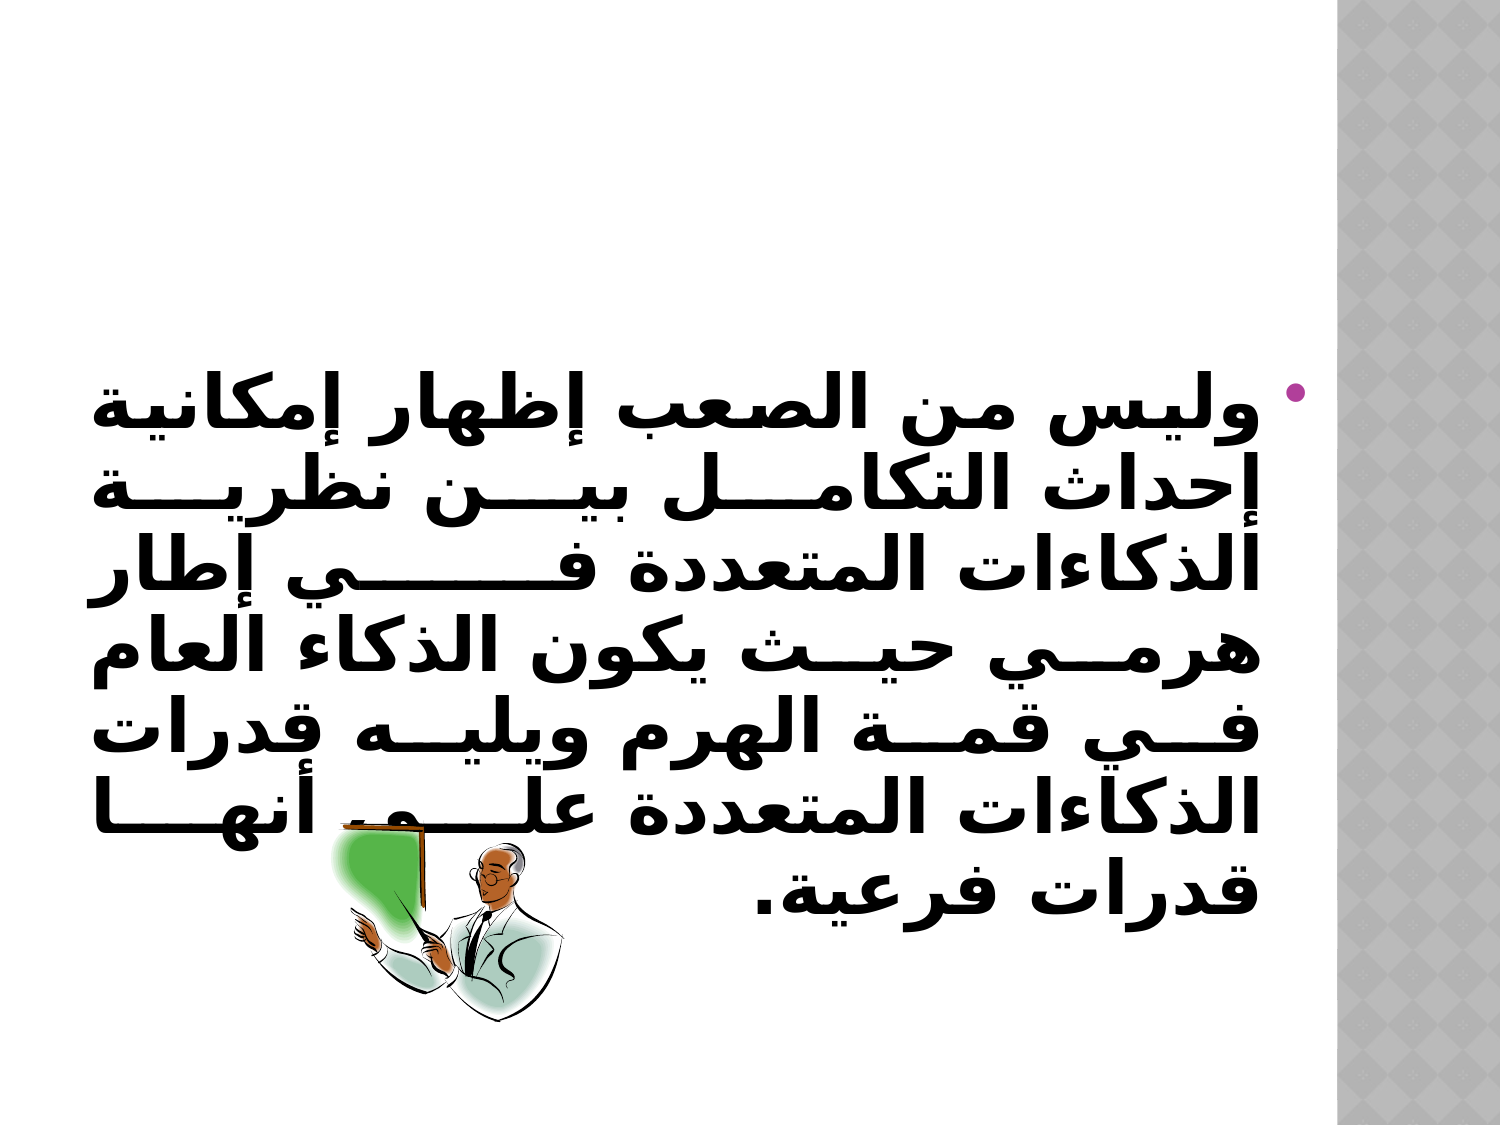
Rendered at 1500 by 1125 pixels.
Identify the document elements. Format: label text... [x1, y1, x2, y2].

picture [327, 819, 565, 1023]
list وليس من الصعب إظهار إمكانية إحداث التكامل بين نظرية الذكاءات المتعددة في إطار هرمي حيث يكون الذكاء العام في قمة الهرم ويليه قدرات الذكاءات المتعددة على أنها قدرات فرعية. [74, 263, 1325, 1060]
